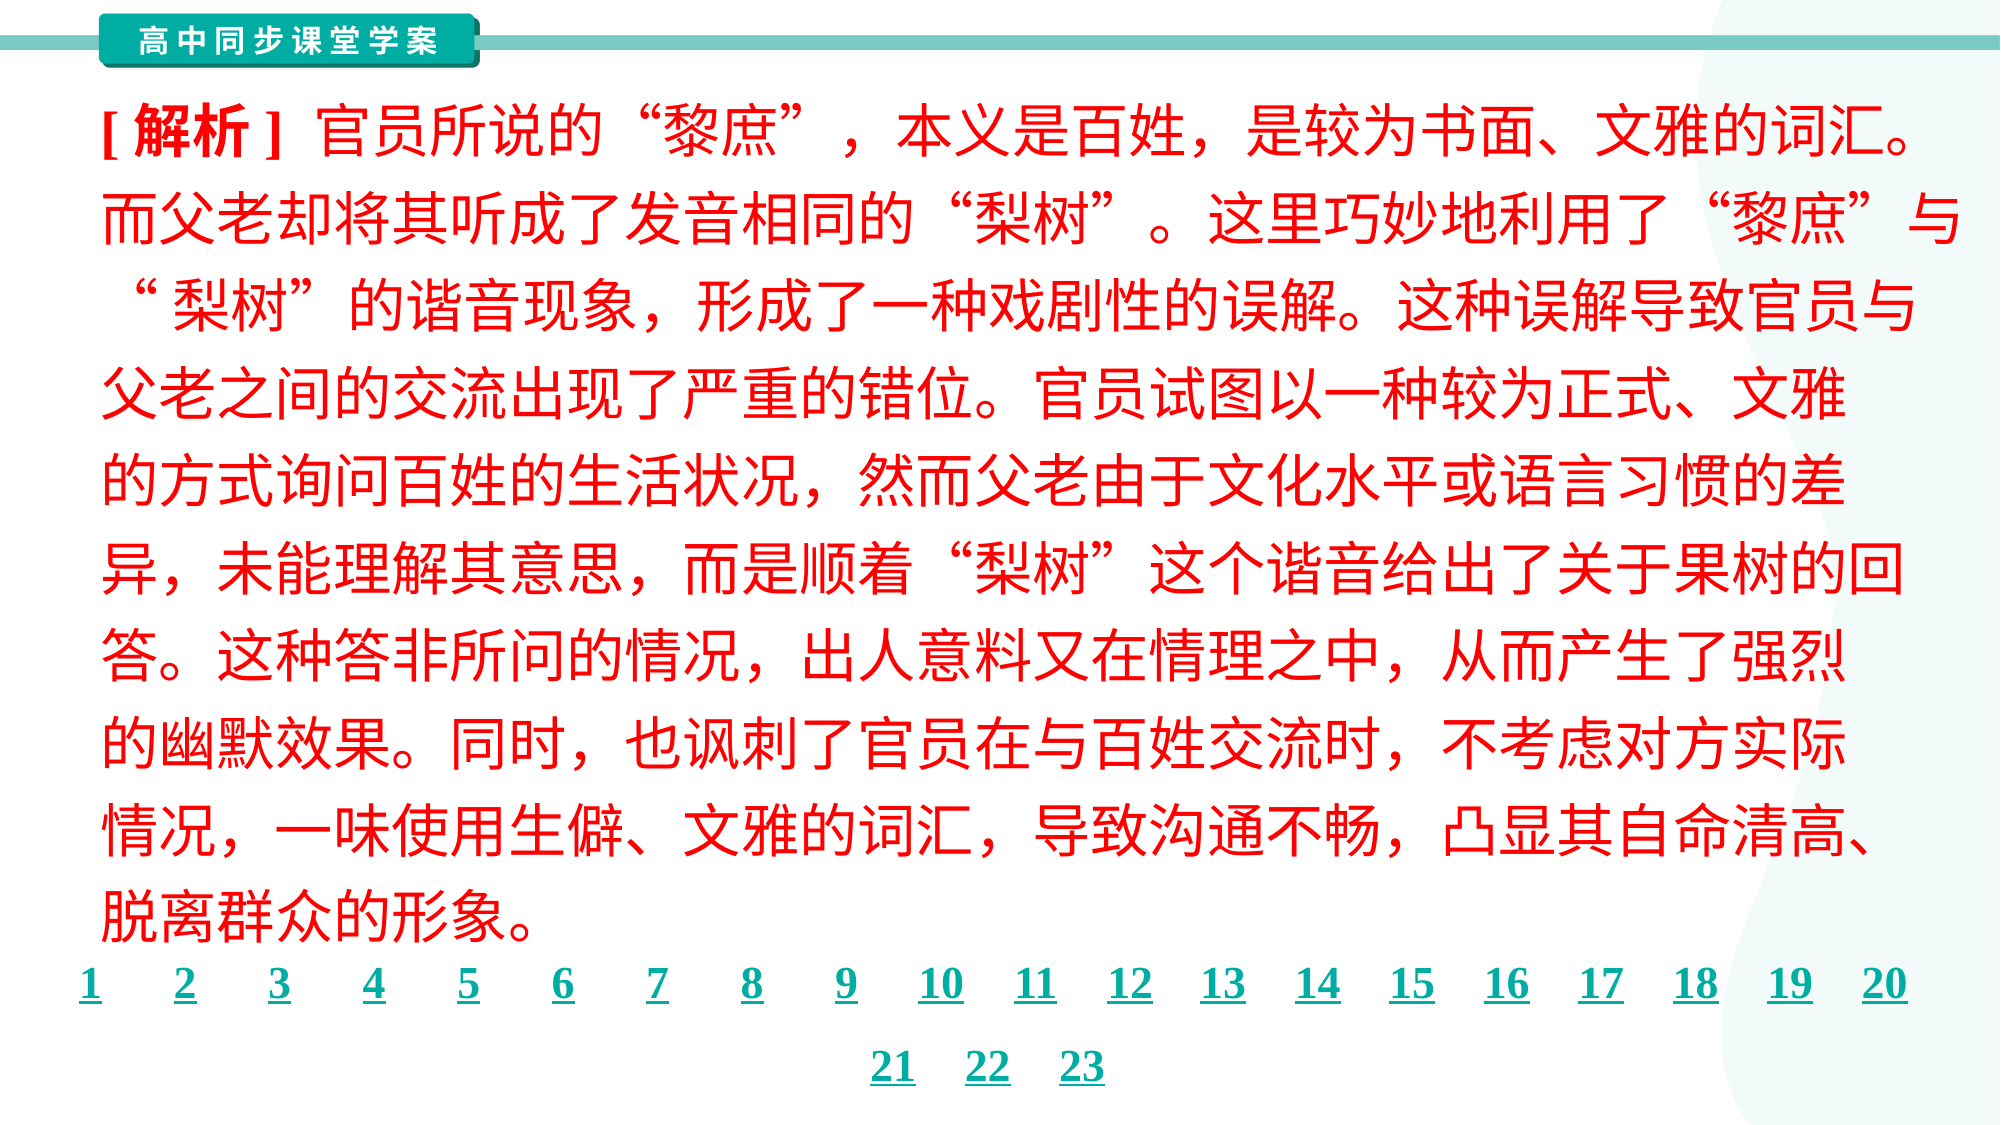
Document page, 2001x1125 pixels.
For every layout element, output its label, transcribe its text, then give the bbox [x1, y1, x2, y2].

picture [0, 0, 2000, 1125]
text_box [解析] 官员所说的“黎庶”，本义是百姓，是较为书面、文雅的词汇。 而父老却将其听成了发音相同的“梨树”。这里巧妙地利用了“黎庶”与 “梨树”的谐音现象，形成了一种戏剧性的误解。这种误解导致官员与 父老之间的交流出现了严重的错位。官员试图以一种较为正式、文雅 的方式询问百姓的生活状况，然而父老由于文化水平或语言习惯的差 异，未能理解其意思，而是顺着“梨树”这个谐音给出了关于果树的回 答。这种答非所问的情况，出人意料又在情理之中，从而产生了强烈 的幽默效果。同时，也讽刺了官员在与百姓交流时，不考虑对方实际 情况，一味使用生僻、文雅的词汇，导致沟通不畅，凸显其自命清高、 脱离群众的形象。 [100, 76, 1899, 944]
